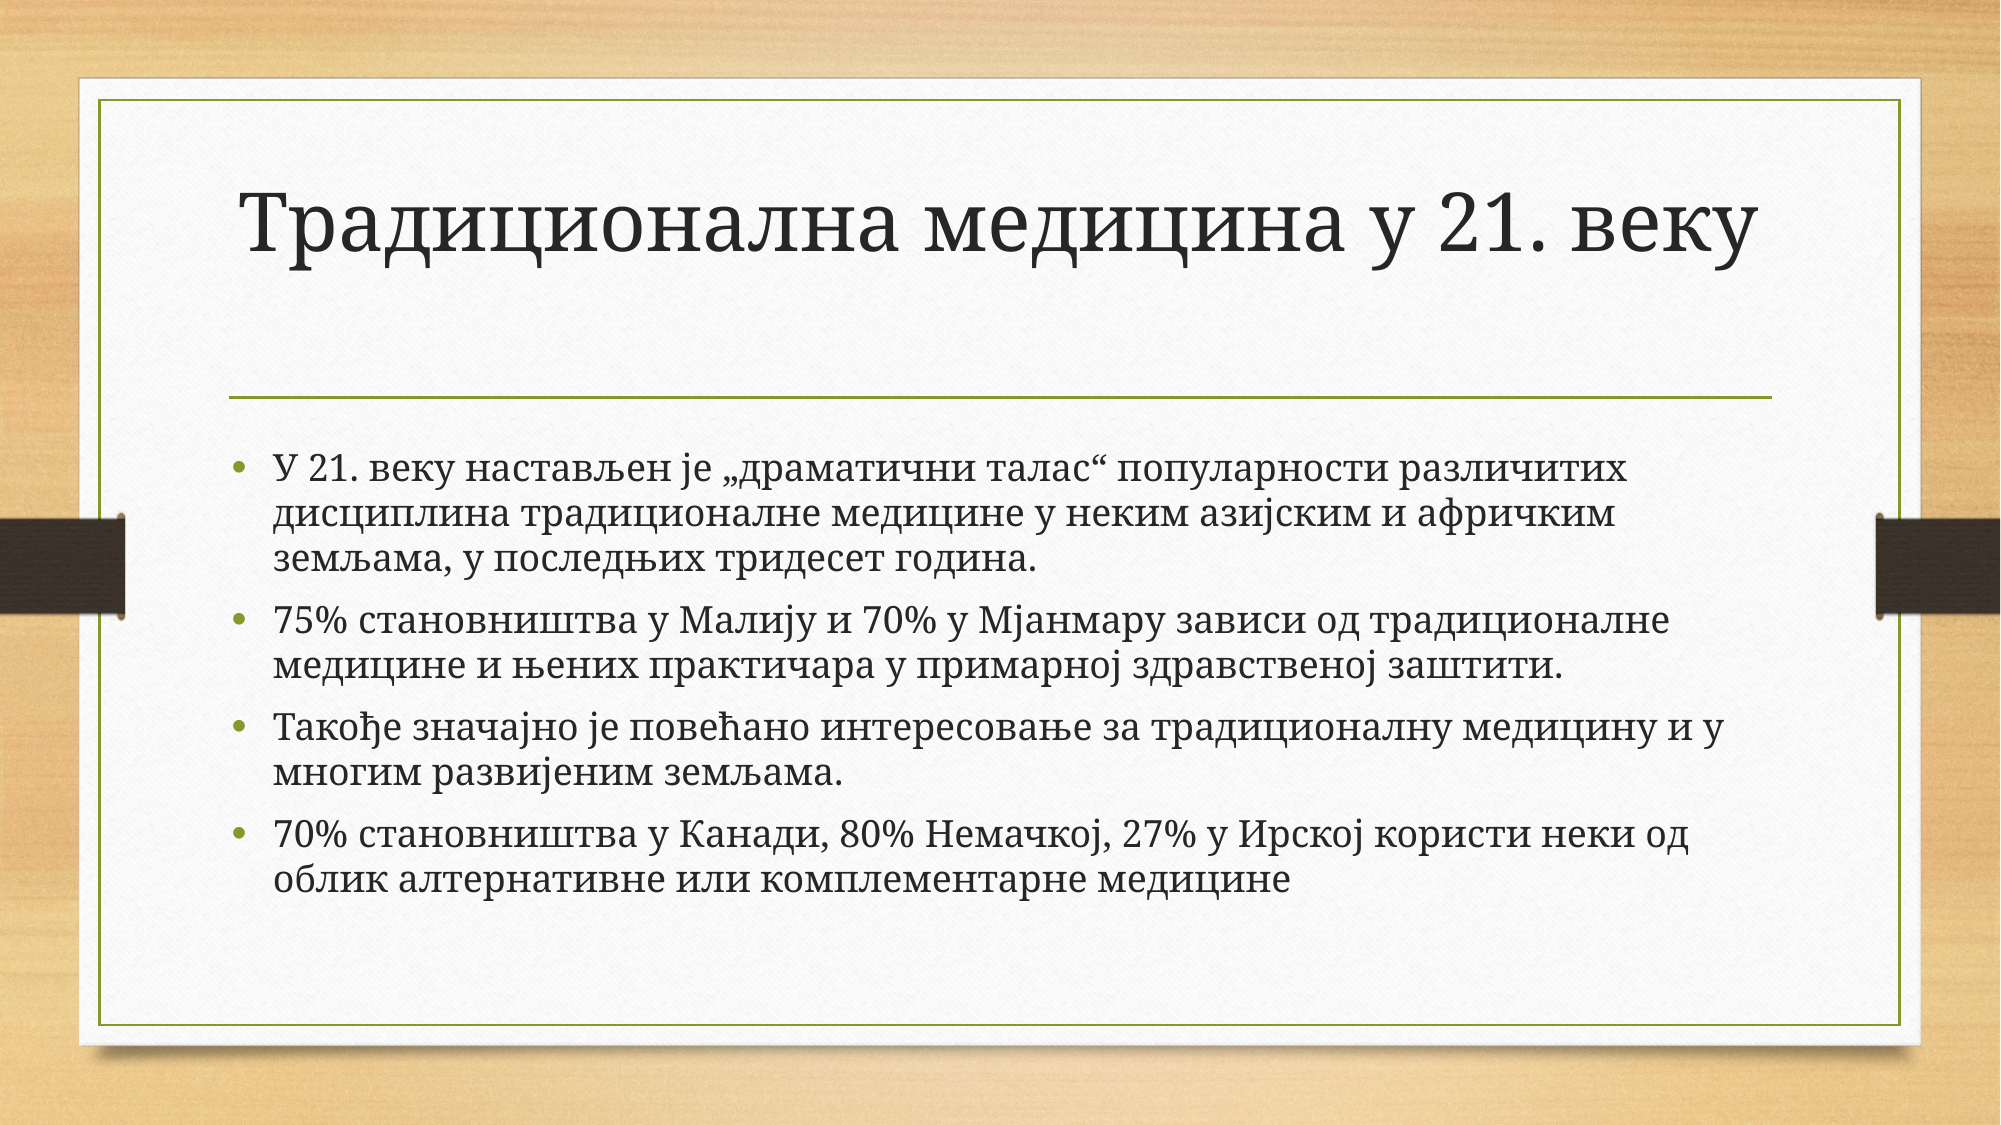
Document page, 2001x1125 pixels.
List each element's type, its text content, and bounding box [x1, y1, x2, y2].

list У 21. веку настављен је „драматични талас“ популарности различитих дисциплина традиционалне медицине у неким азијским и афричким земљама, у последњих тридесет година. 75% становништва у Малију и 70% у Мјанмару зависи од традиционалне медицине и њених практичара у примарној здравственој заштити. Такође значајно је повећано интересовање за традиционалну медицину и у многим развијеним земљама. 70% становништва у Канади, 80% Немачкој, 27% у Ирској користи неки од облик алтернативне или комплементарне медицине [216, 375, 1792, 920]
picture [0, 0, 2001, 1125]
title Традиционална медицина у 21. веку [212, 161, 1788, 375]
